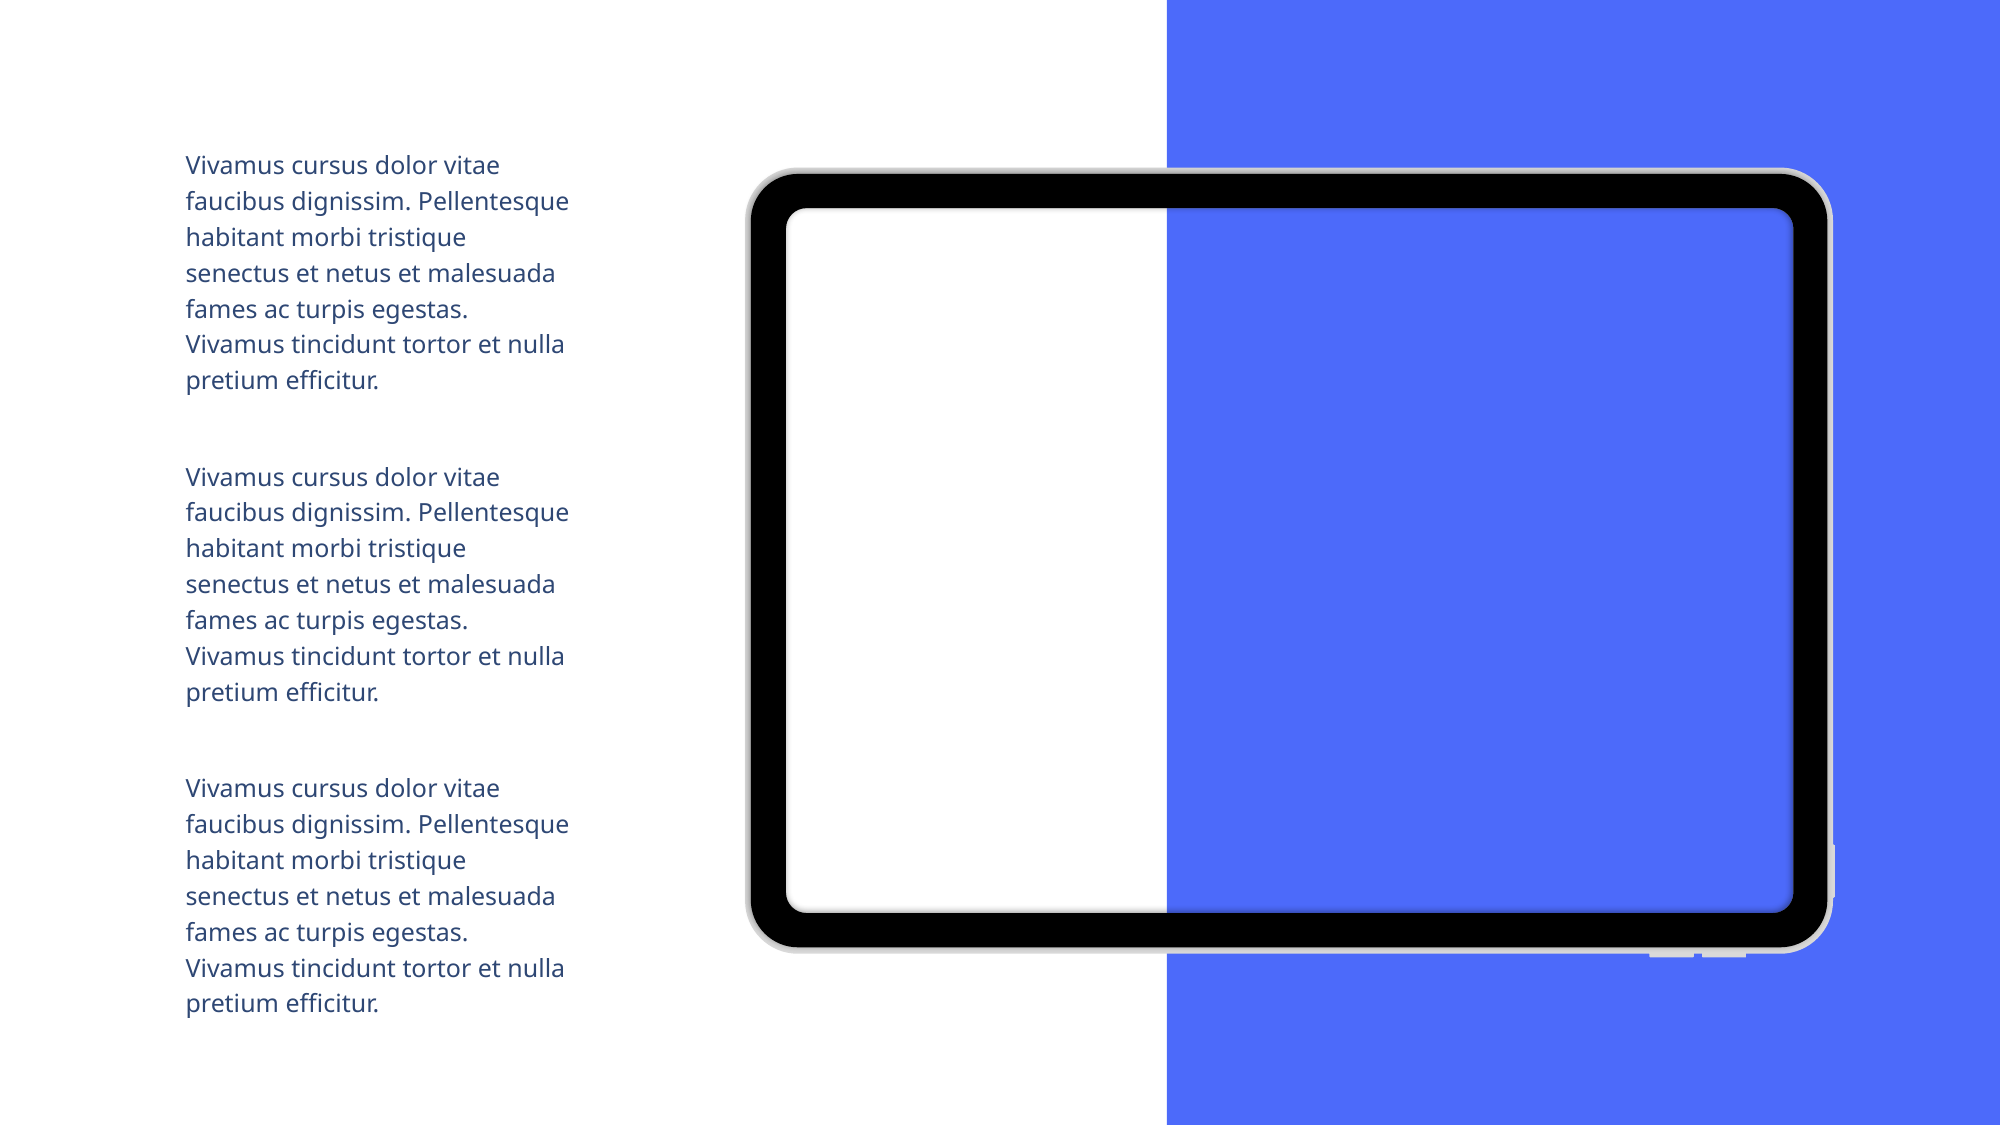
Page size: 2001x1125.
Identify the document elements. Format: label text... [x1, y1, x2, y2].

text_box Vivamus cursus dolor vitae faucibus dignissim. Pellentesque habitant morbi tristique senectus et netus et malesuada fames ac turpis egestas. Vivamus tincidunt tortor et nulla pretium efficitur. [170, 759, 587, 1026]
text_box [745, 167, 1836, 958]
text_box [1166, 0, 2000, 1125]
text_box Vivamus cursus dolor vitae faucibus dignissim. Pellentesque habitant morbi tristique senectus et netus et malesuada fames ac turpis egestas. Vivamus tincidunt tortor et nulla pretium efficitur. [170, 136, 587, 403]
text_box Vivamus cursus dolor vitae faucibus dignissim. Pellentesque habitant morbi tristique senectus et netus et malesuada fames ac turpis egestas. Vivamus tincidunt tortor et nulla pretium efficitur. [170, 447, 587, 714]
